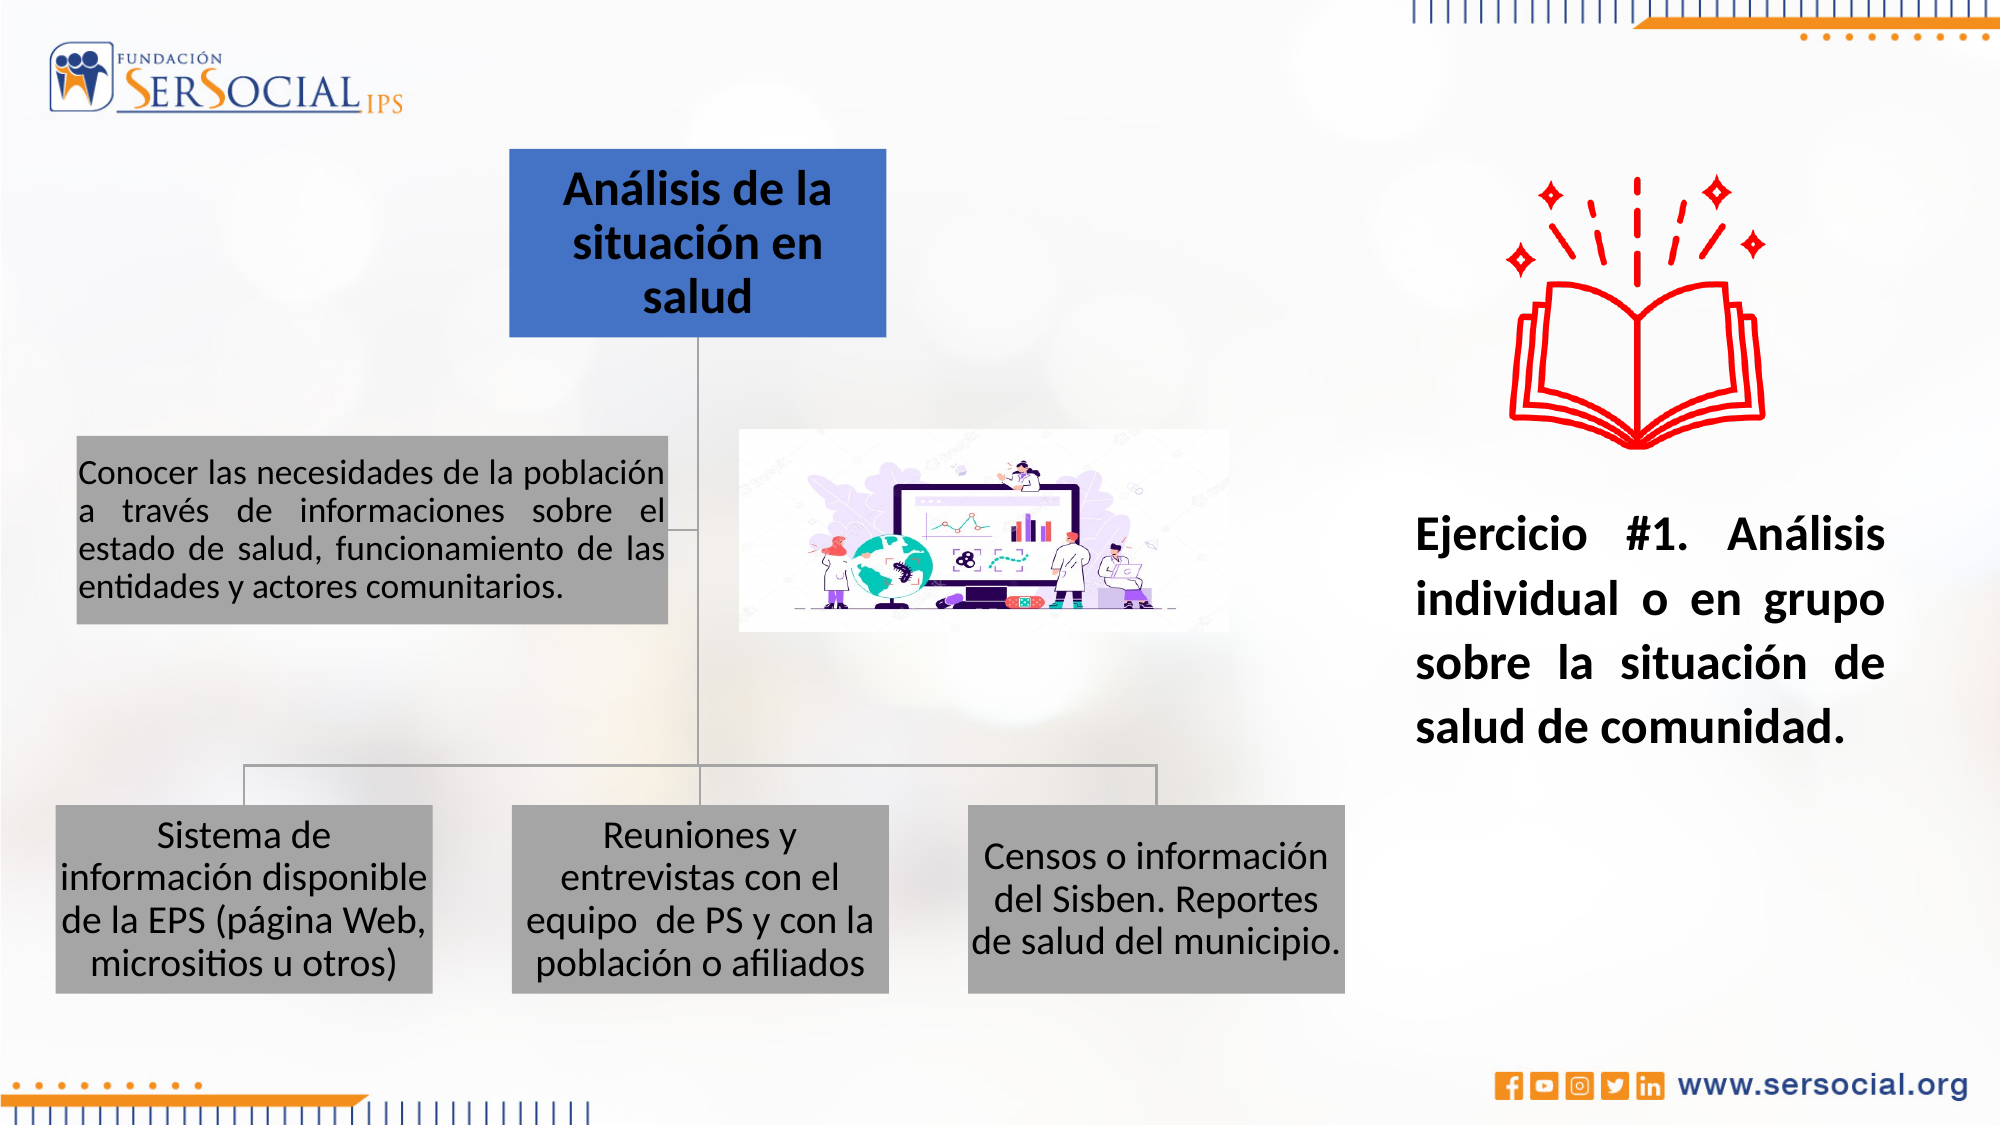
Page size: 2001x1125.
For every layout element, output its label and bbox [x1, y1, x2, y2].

picture [739, 429, 1229, 632]
text_box [55, 9, 1346, 1125]
picture [0, 0, 2000, 1125]
